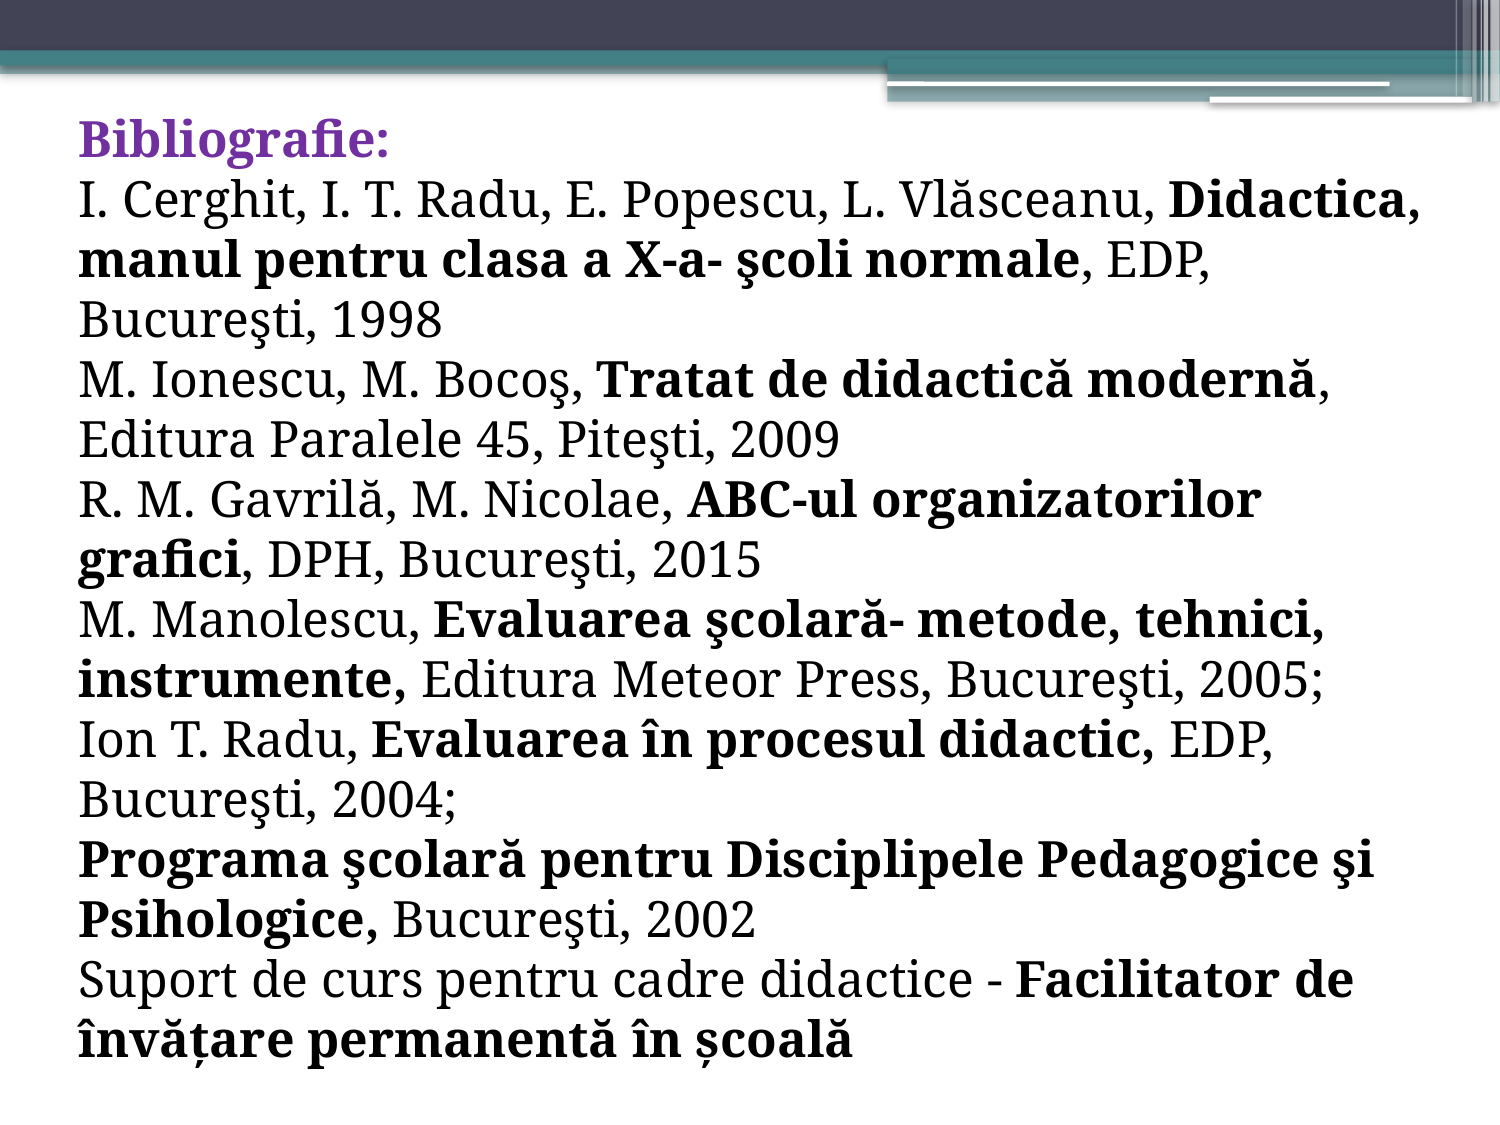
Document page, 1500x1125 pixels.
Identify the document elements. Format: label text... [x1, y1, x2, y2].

text_box Bibliografie: I. Cerghit, I. T. Radu, E. Popescu, L. Vlăsceanu, Didactica, manul pentru clasa a X-a- şcoli normale, EDP, Bucureşti, 1998 M. Ionescu, M. Bocoş, Tratat de didactică modernă, Editura Paralele 45, Piteşti, 2009 R. M. Gavrilă, M. Nicolae, ABC-ul organizatorilor grafici, DPH, Bucureşti, 2015 M. Manolescu, Evaluarea şcolară- metode, tehnici, instrumente, Editura Meteor Press, Bucureşti, 2005; Ion T. Radu, Evaluarea în procesul didactic, EDP, Bucureşti, 2004; Programa şcolară pentru Disciplipele Pedagogice şi Psihologice, Bucureşti, 2002 Suport de curs pentru cadre didactice - Facilitator de învățare permanentă în școală [63, 99, 1450, 1075]
